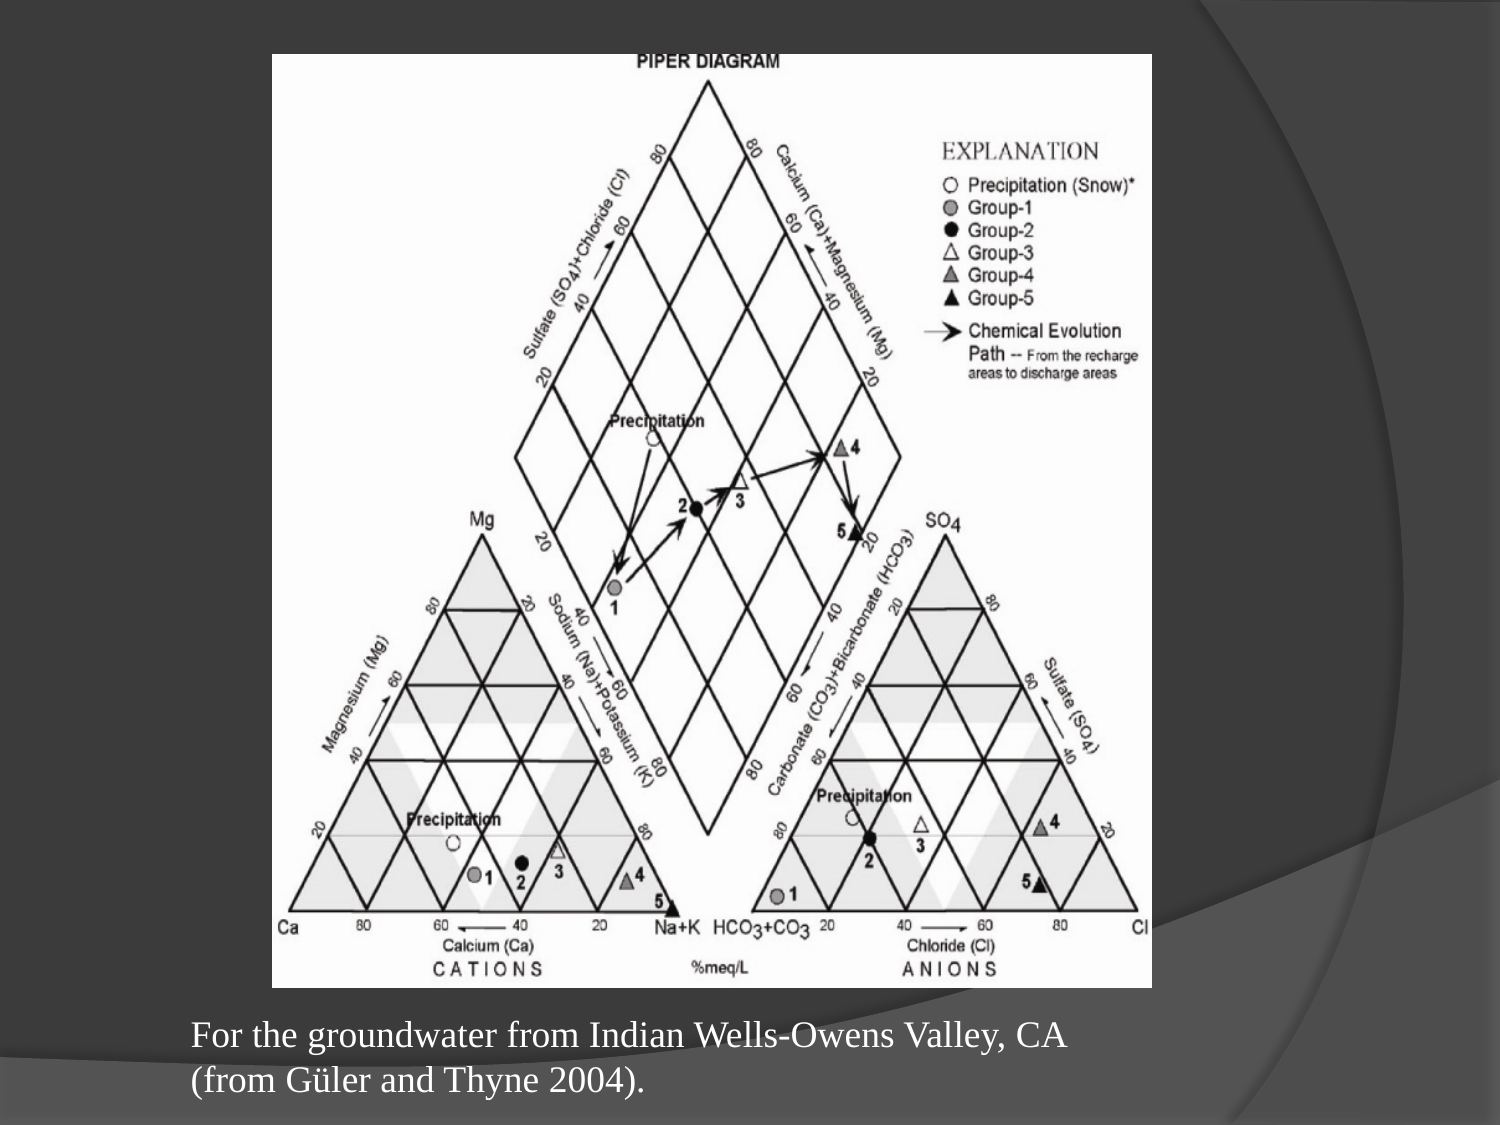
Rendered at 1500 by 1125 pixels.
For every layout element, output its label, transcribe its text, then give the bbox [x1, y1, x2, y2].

text_box For the groundwater from Indian Wells-Owens Valley, CA (from Güler and Thyne 2004). [175, 1003, 1084, 1125]
picture [272, 54, 1152, 989]
